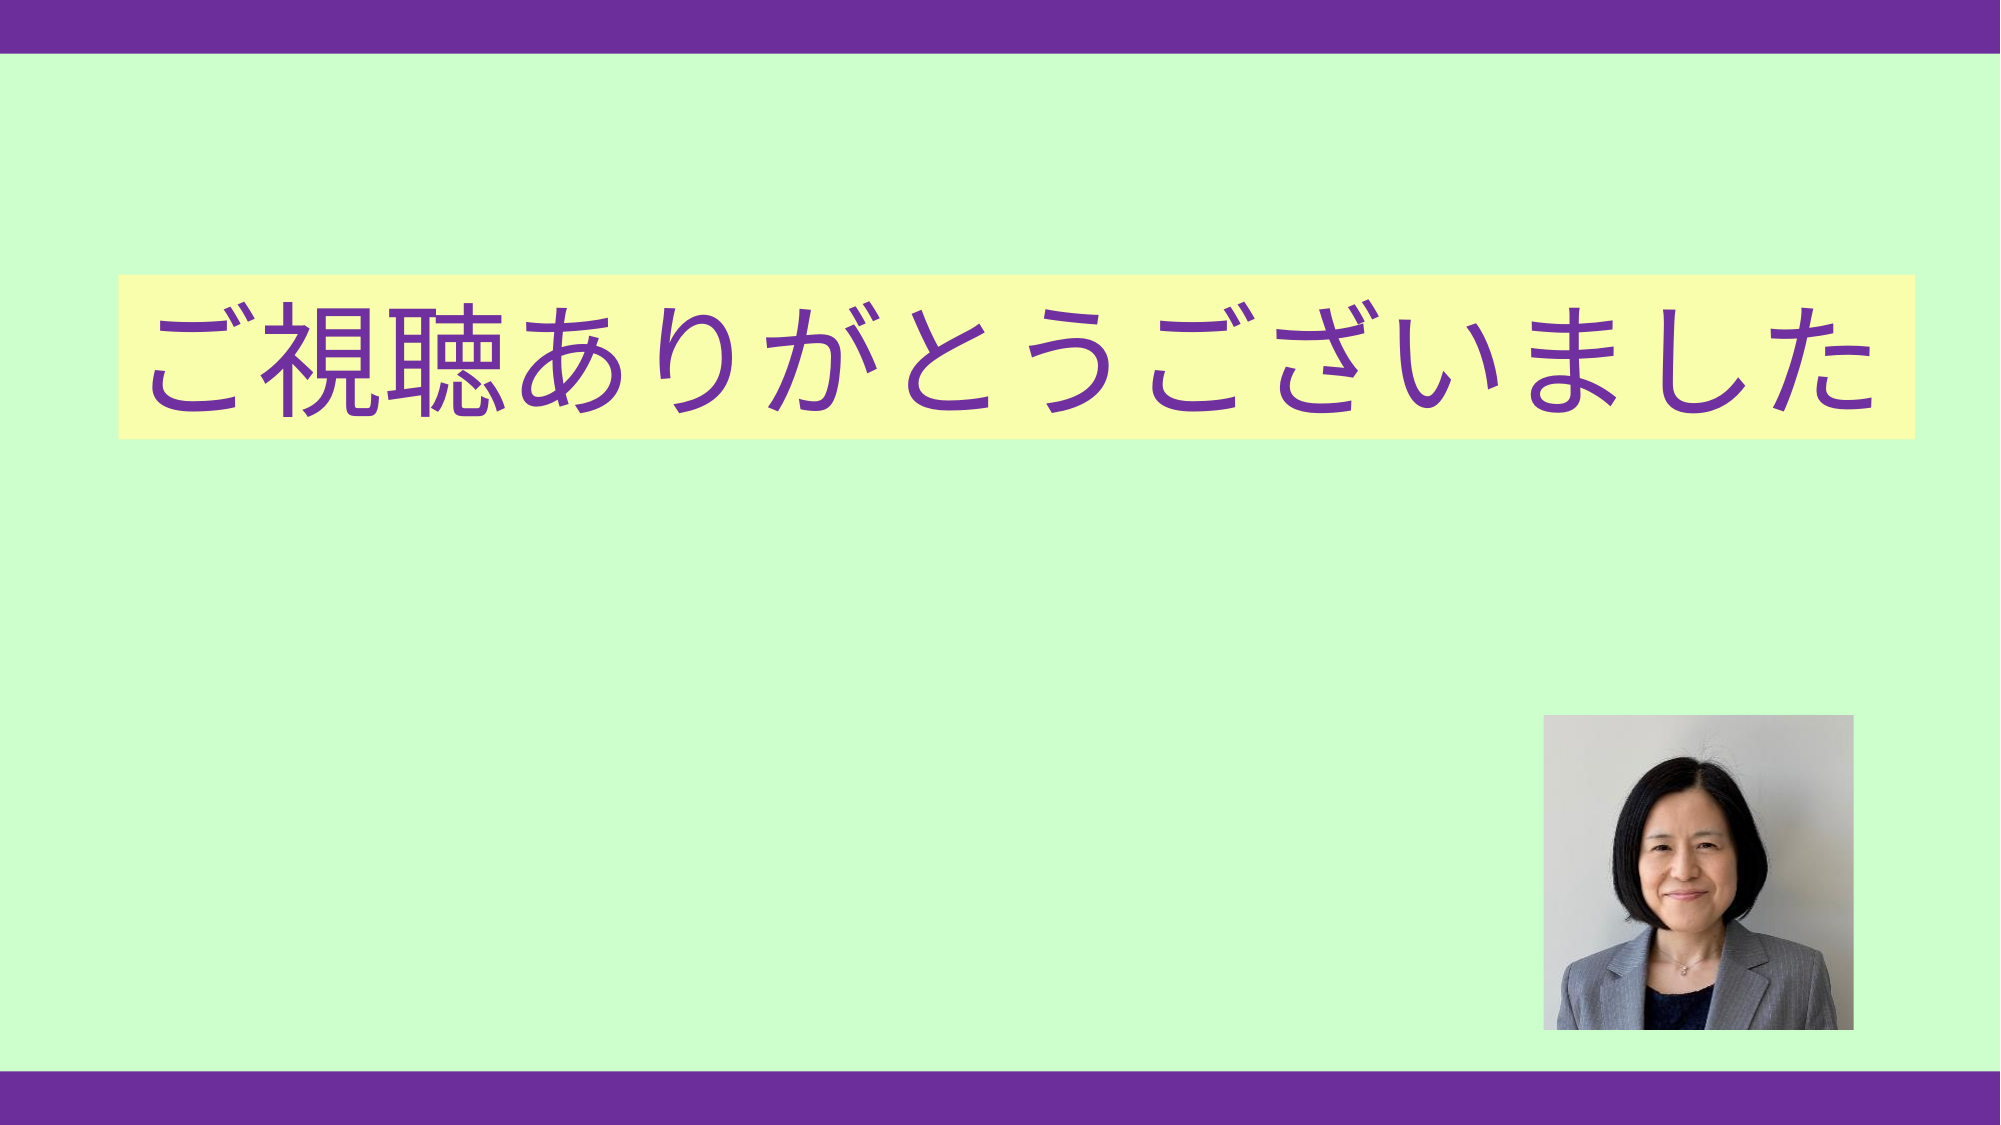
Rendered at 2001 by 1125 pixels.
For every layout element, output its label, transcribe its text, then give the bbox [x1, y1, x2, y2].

text_box ご視聴ありがとうございました [118, 274, 1916, 440]
picture [1543, 715, 1854, 1030]
text_box [0, 0, 2000, 54]
text_box [0, 1071, 2000, 1125]
